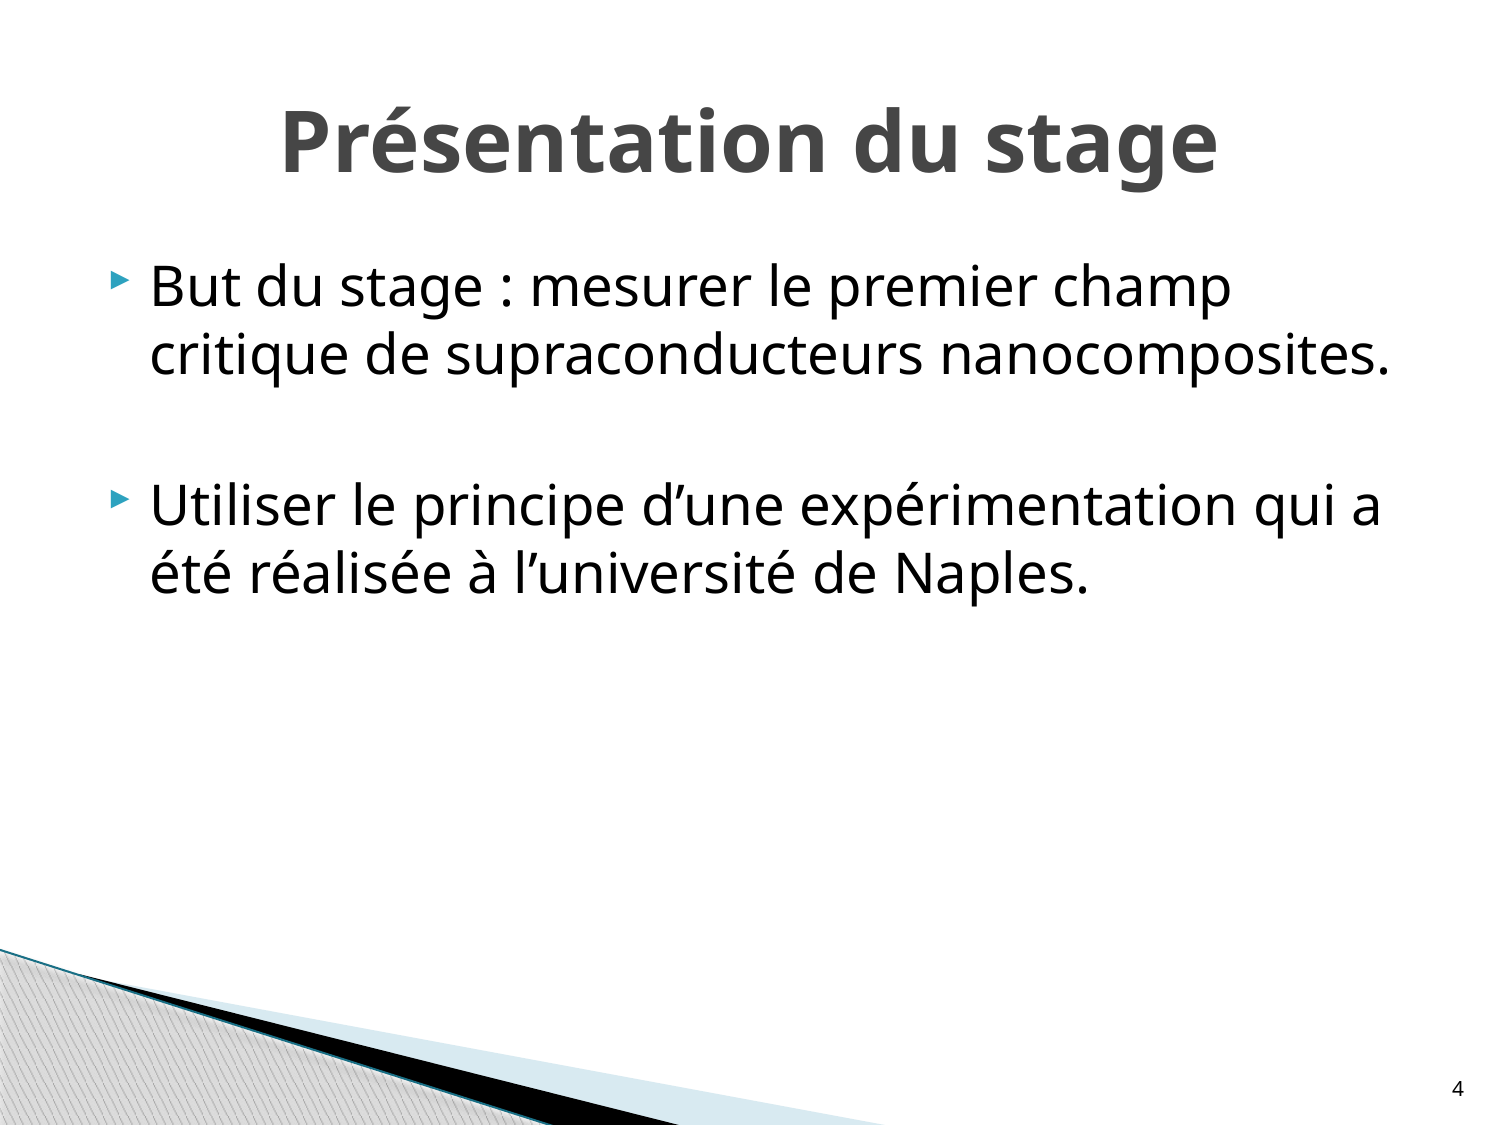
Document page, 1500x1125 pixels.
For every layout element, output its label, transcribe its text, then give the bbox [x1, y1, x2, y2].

title Présentation du stage [75, 45, 1425, 233]
list But du stage : mesurer le premier champ critique de supraconducteurs nanocomposites. Utiliser le principe d’une expérimentation qui a été réalisée à l’université de Naples. [75, 243, 1425, 986]
slide_number 4 [1418, 1051, 1479, 1112]
